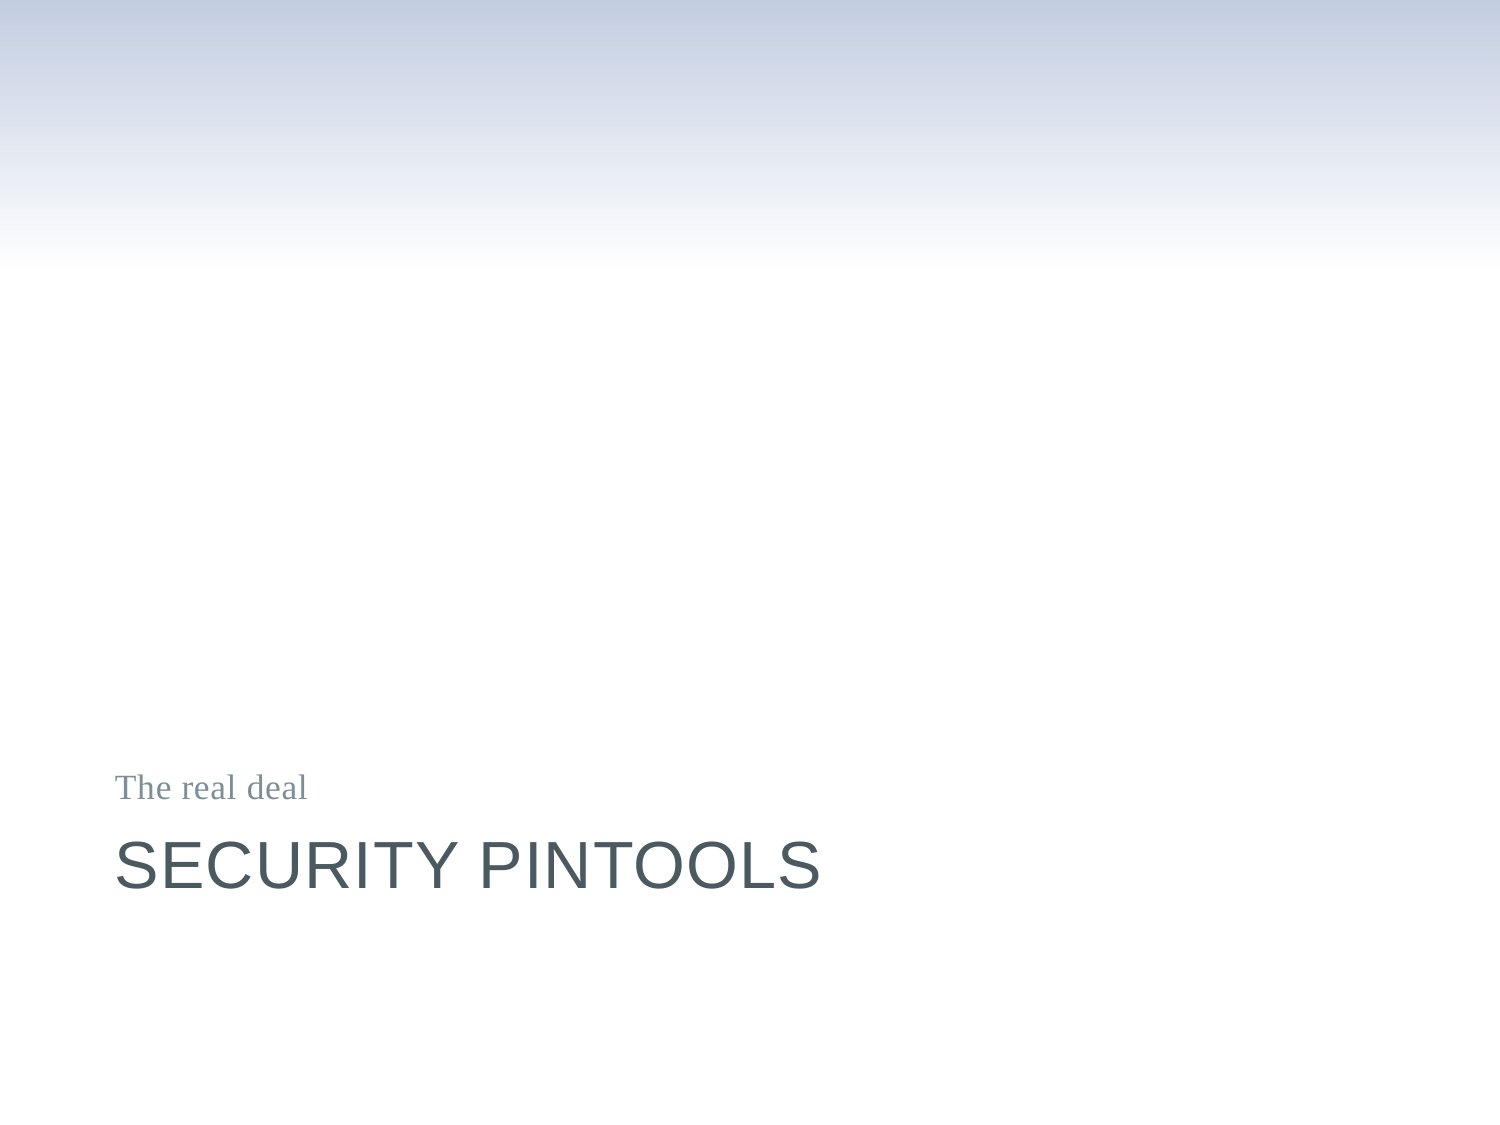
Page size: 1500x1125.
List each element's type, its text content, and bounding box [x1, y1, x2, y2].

title Security PinTools [99, 815, 1394, 1038]
list The real deal [99, 567, 1394, 815]
